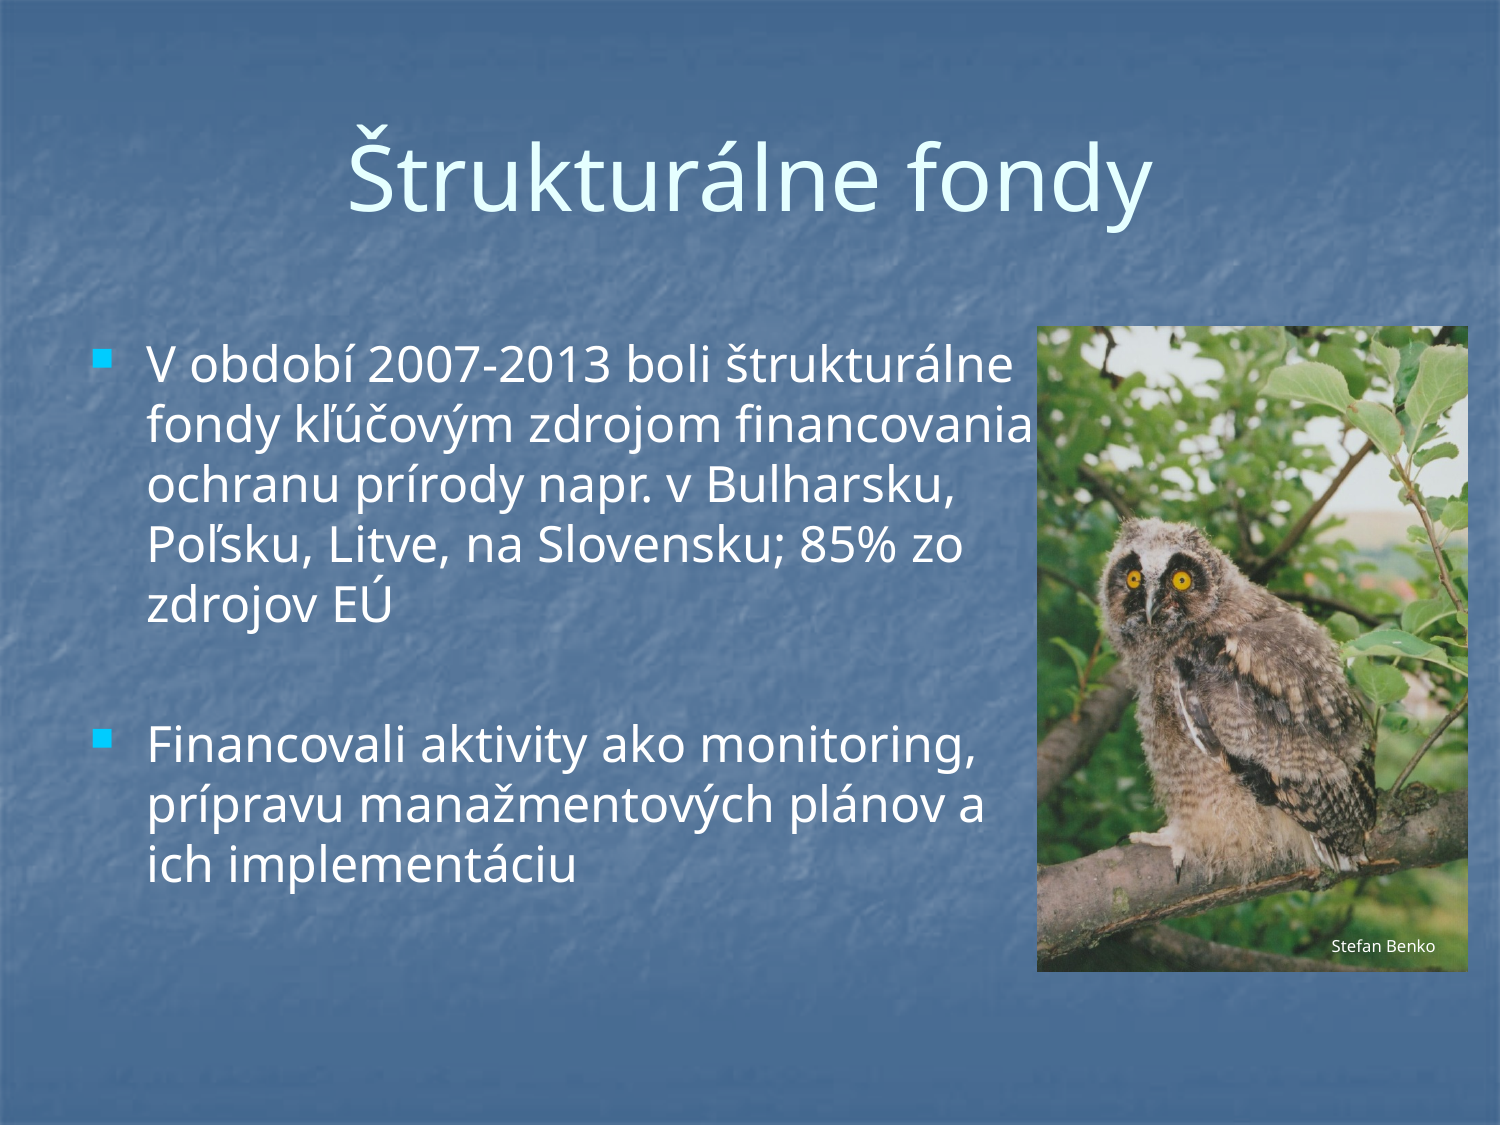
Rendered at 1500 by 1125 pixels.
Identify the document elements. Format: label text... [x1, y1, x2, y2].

list V období 2007-2013 boli štrukturálne fondy kľúčovým zdrojom financovania ochranu prírody napr. v Bulharsku, Poľsku, Litve, na Slovensku; 85% zo zdrojov EÚ Financovali aktivity ako monitoring, prípravu manažmentových plánov a ich implementáciu [75, 324, 1058, 1024]
picture [1036, 326, 1468, 972]
title Štrukturálne fondy [75, 62, 1425, 288]
